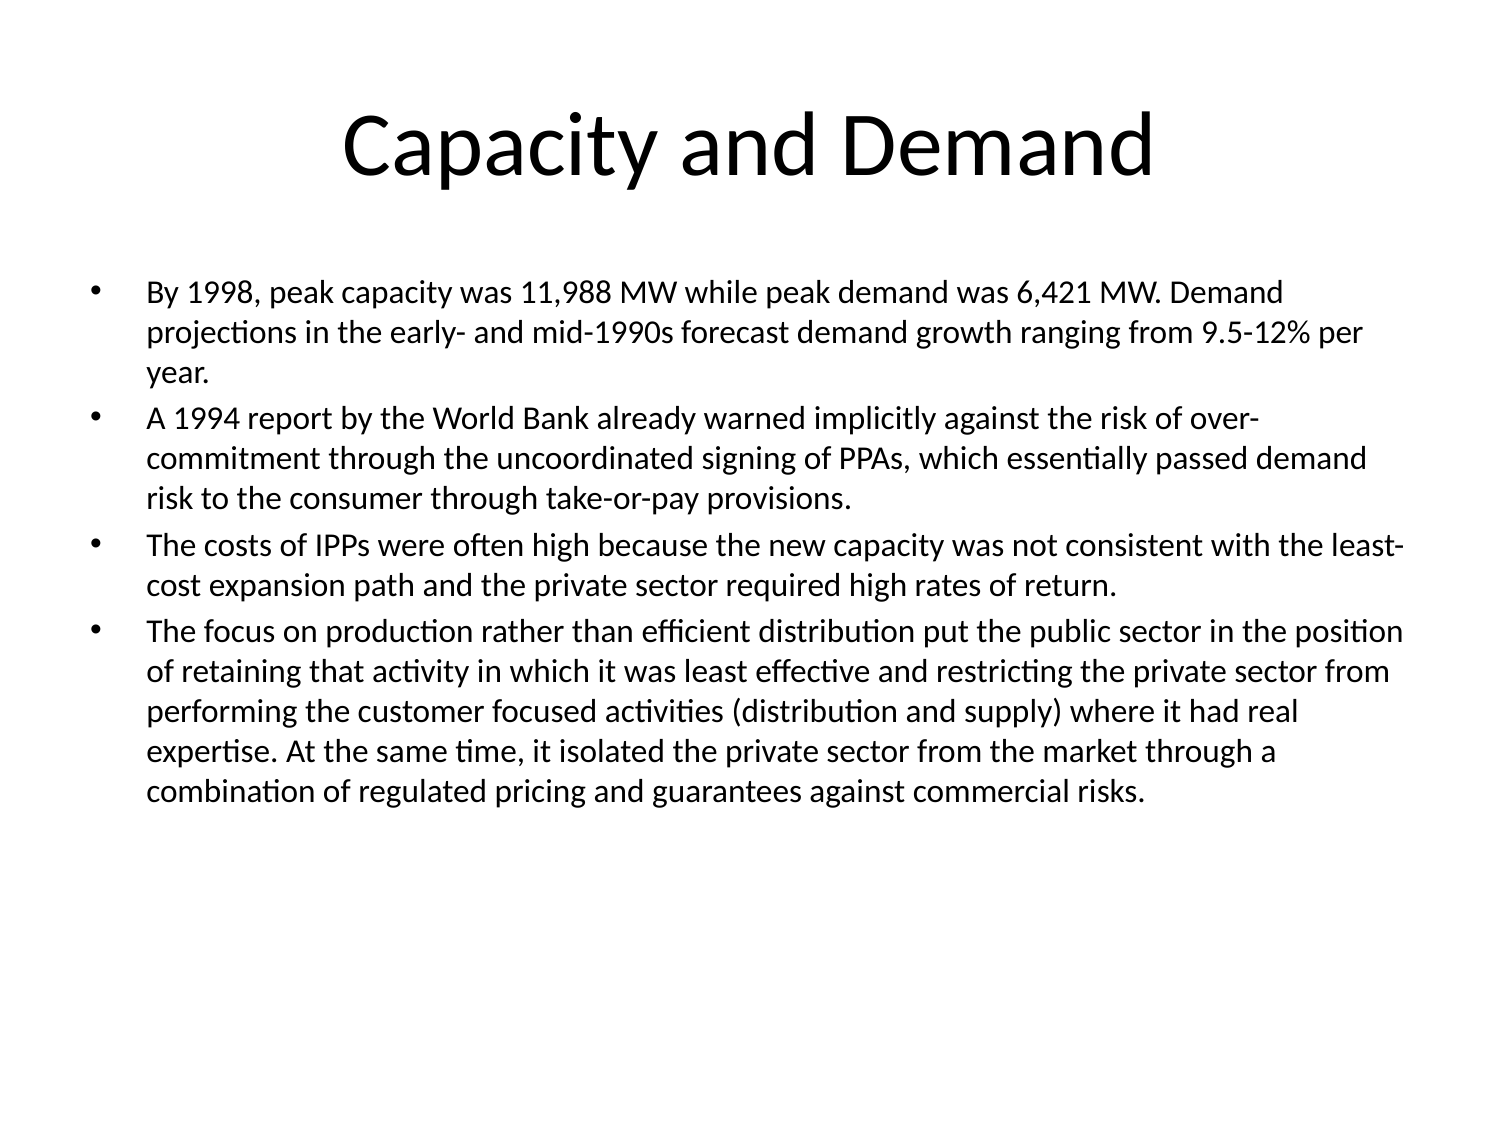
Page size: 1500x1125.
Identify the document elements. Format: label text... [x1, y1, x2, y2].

title Capacity and Demand [75, 45, 1425, 233]
list By 1998, peak capacity was 11,988 MW while peak demand was 6,421 MW. Demand projections in the early- and mid-1990s forecast demand growth ranging from 9.5-12% per year. A 1994 report by the World Bank already warned implicitly against the risk of over-commitment through the uncoordinated signing of PPAs, which essentially passed demand risk to the consumer through take-or-pay provisions. The costs of IPPs were often high because the new capacity was not consistent with the least-cost expansion path and the private sector required high rates of return. The focus on production rather than efficient distribution put the public sector in the position of retaining that activity in which it was least effective and restricting the private sector from performing the customer focused activities (distribution and supply) where it had real expertise. At the same time, it isolated the private sector from the market through a combination of regulated pricing and guarantees against commercial risks. [75, 262, 1425, 1005]
